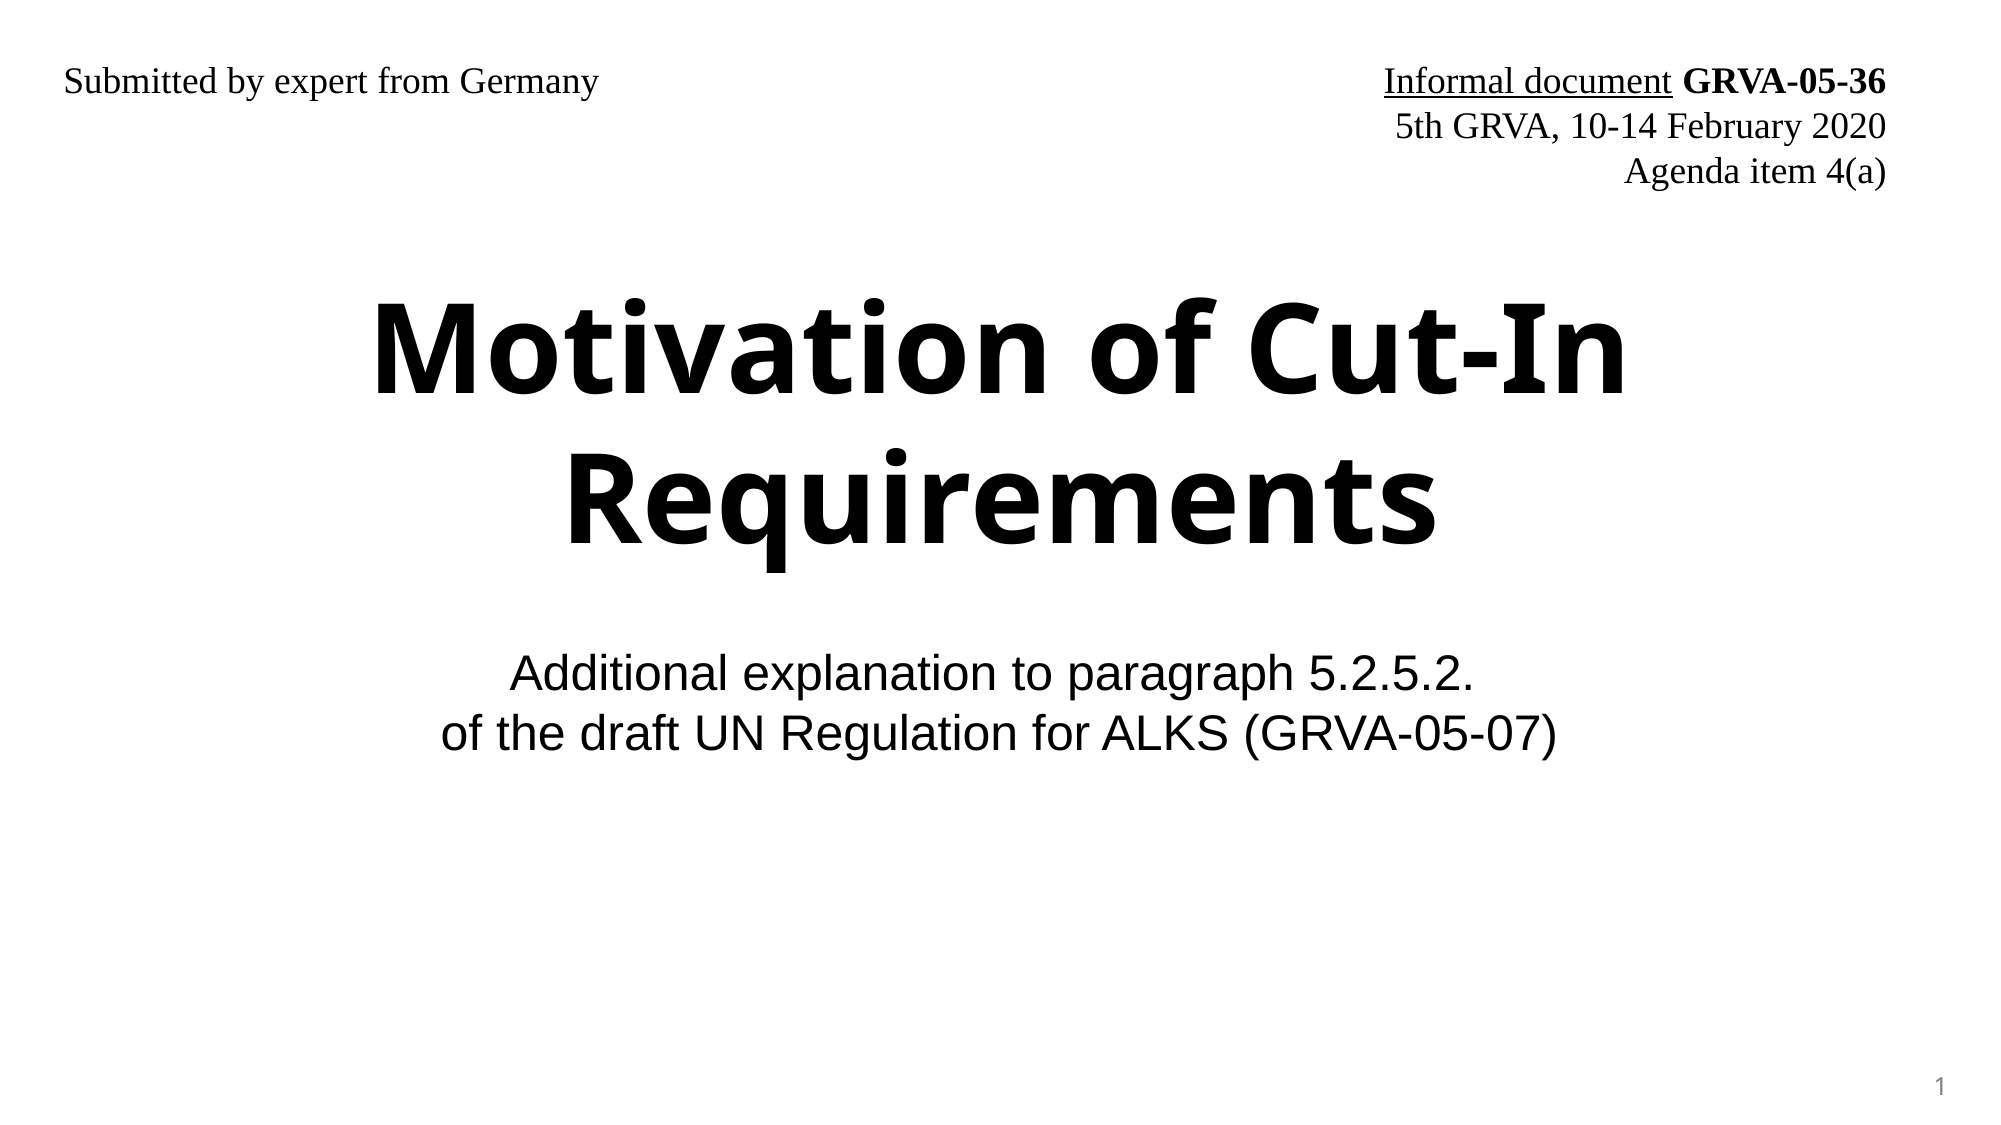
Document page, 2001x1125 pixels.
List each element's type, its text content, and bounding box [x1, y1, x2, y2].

text_box Informal document GRVA-05-36 5th GRVA, 10-14 February 2020 Agenda item 4(a) [1368, 48, 1902, 199]
title Motivation of Cut-In Requirements [249, 184, 1750, 576]
subtitle Additional explanation to paragraph 5.2.5.2. of the draft UN Regulation for ALKS (GRVA-05-07) [249, 633, 1750, 892]
text_box Submitted by expert from Germany [48, 48, 616, 109]
